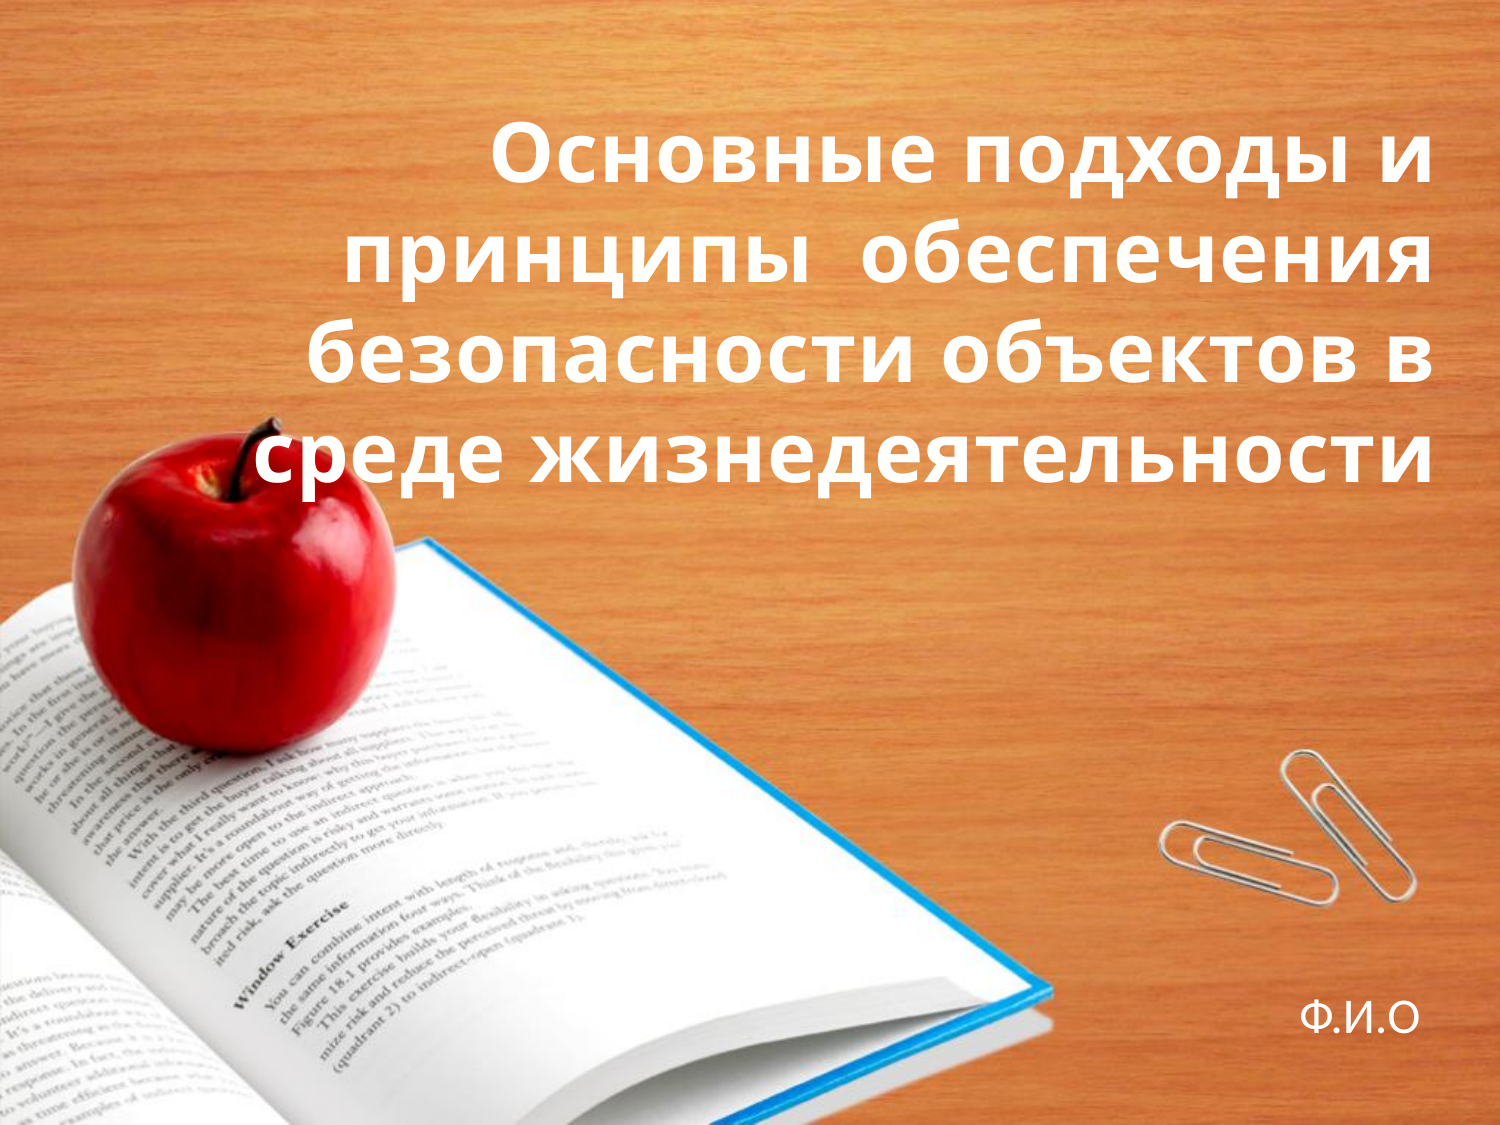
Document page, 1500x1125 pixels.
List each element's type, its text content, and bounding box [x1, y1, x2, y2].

text_box Ф.И.О [1080, 975, 1436, 1051]
picture [0, 0, 1500, 1125]
text_box Основные подходы и принципы обеспечения безопасности объектов в среде жизнедеятельности [187, 92, 1454, 507]
